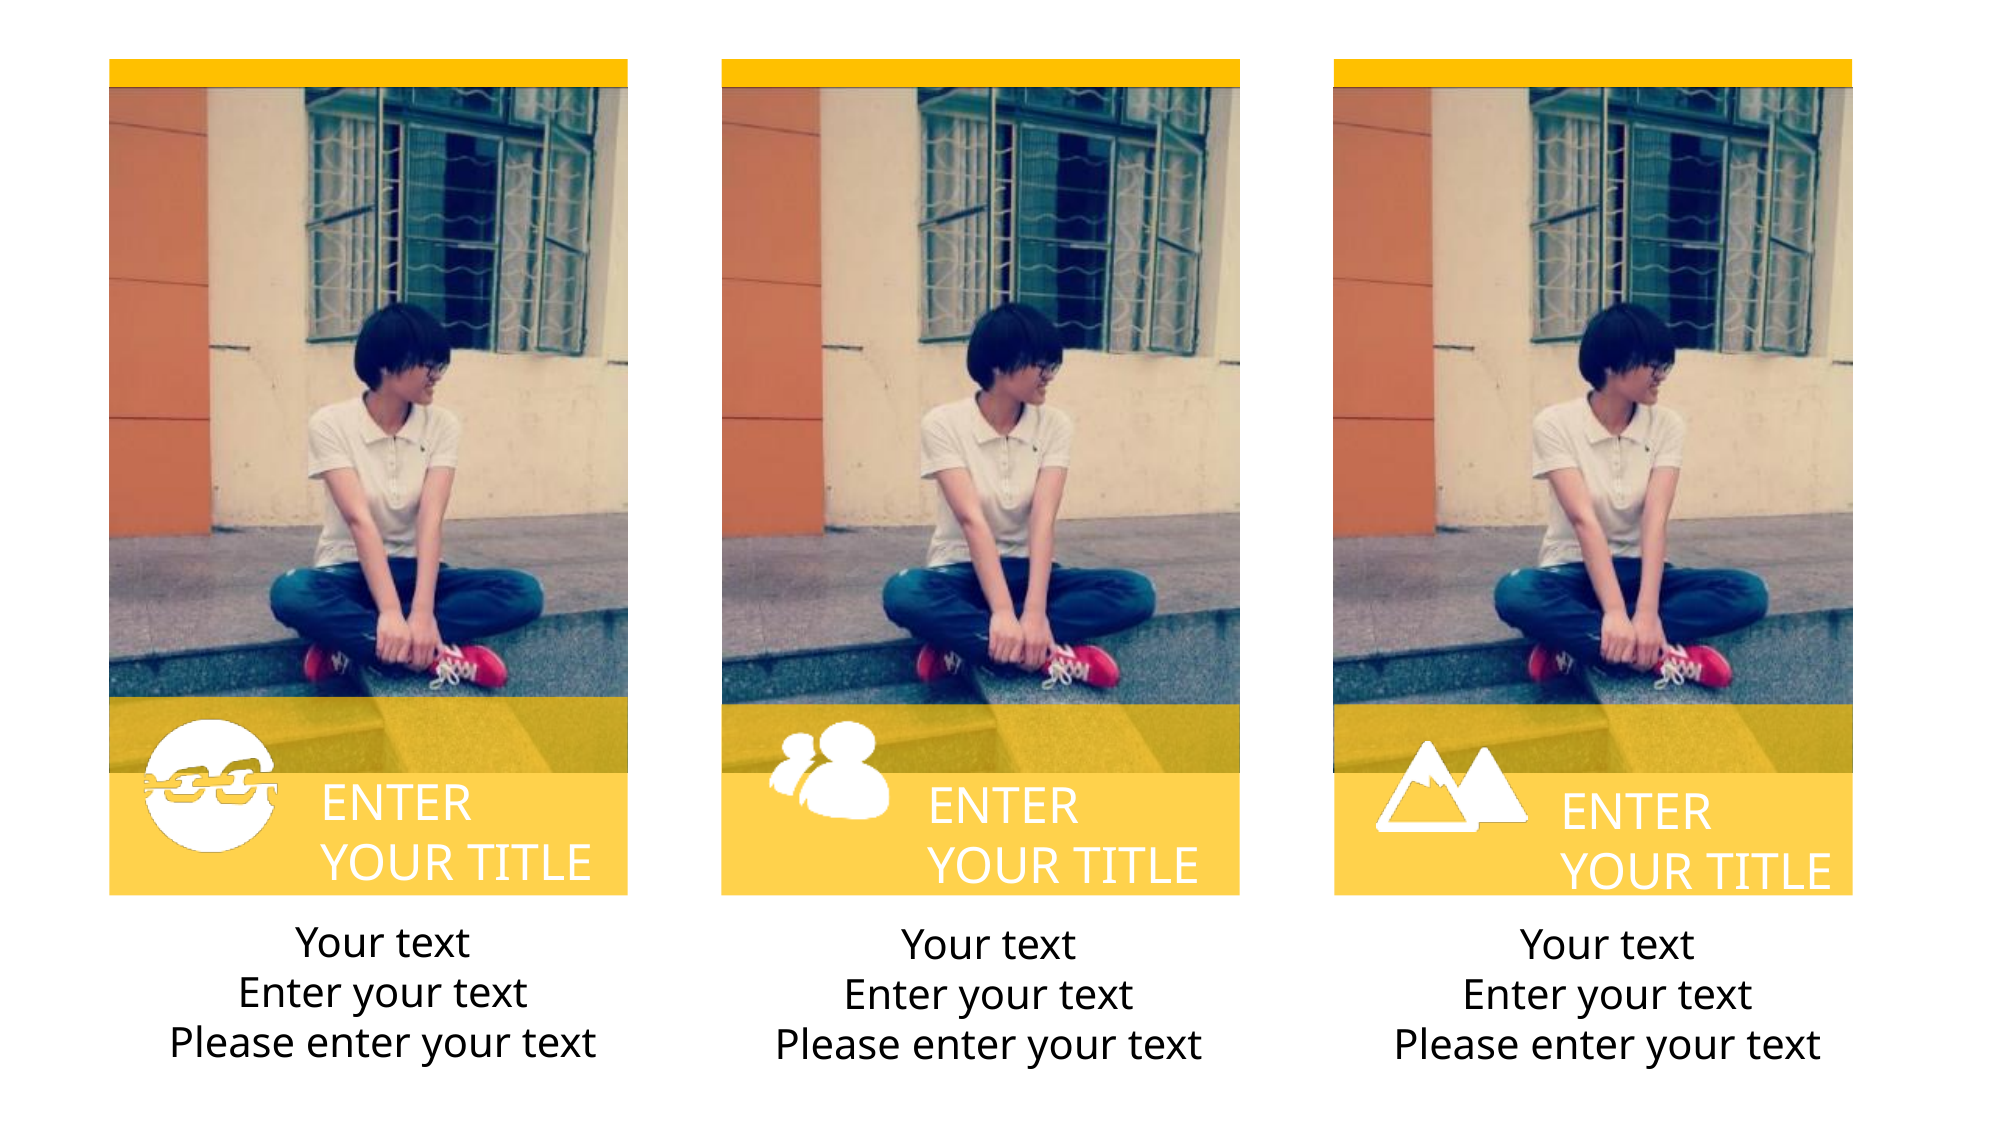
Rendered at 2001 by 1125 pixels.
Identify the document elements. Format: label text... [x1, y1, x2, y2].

text_box [108, 58, 629, 89]
text_box [721, 58, 1241, 89]
picture [1333, 87, 1853, 832]
text_box Your text Enter your text Please enter your text [1362, 910, 1853, 1076]
picture [722, 87, 1241, 837]
text_box Your text Enter your text Please enter your text [743, 910, 1234, 1076]
text_box ENTER YOUR TITLE [912, 766, 1261, 901]
text_box Your text Enter your text Please enter your text [137, 908, 628, 1073]
text_box ENTER YOUR TITLE [1545, 771, 1894, 907]
text_box ENTER YOUR TITLE [305, 763, 654, 899]
text_box [1333, 774, 1545, 896]
text_box [108, 696, 305, 896]
picture [109, 87, 628, 876]
text_box [720, 703, 912, 896]
text_box [1333, 58, 1853, 87]
